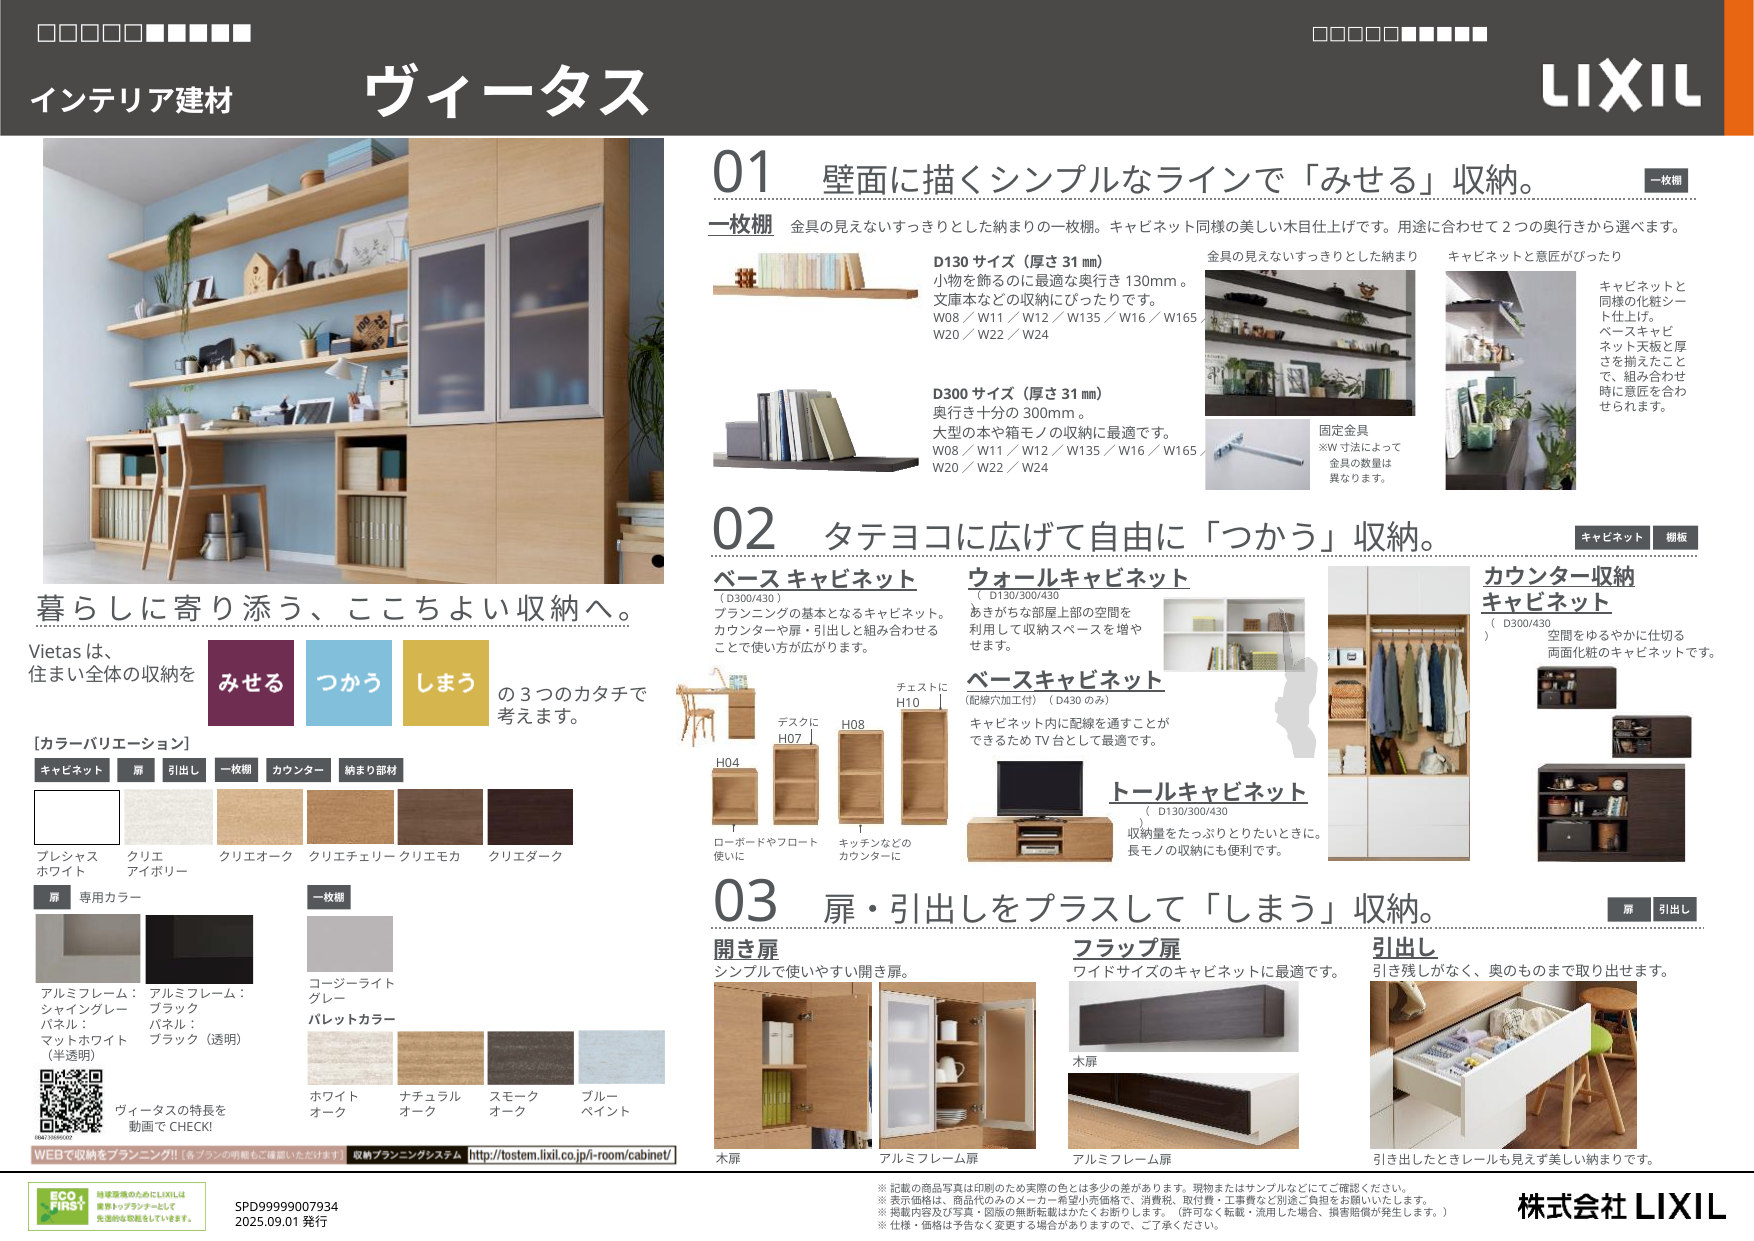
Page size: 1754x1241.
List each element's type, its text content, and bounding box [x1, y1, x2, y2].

text_box スモーク オーク [486, 1088, 564, 1120]
text_box ローボードやフロート 使いに [711, 836, 836, 862]
picture [306, 640, 392, 726]
text_box [1445, 271, 1577, 490]
picture [208, 640, 294, 727]
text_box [1193, 597, 1318, 759]
text_box [713, 389, 919, 472]
text_box ［カラーバリエーション］ [10, 727, 214, 760]
text_box 固定金具 ※W寸法によって 金具の数量は 異なります。 [1316, 423, 1429, 486]
text_box [1530, 744, 1686, 863]
picture [307, 790, 394, 844]
text_box 03 扉・引出しをプラスして「しまう」収納。 [711, 928, 1615, 934]
text_box 扉 [1607, 897, 1651, 922]
picture [960, 757, 1121, 868]
picture [0, 0, 1754, 136]
picture [216, 789, 304, 845]
text_box アルミフレーム扉 [876, 1156, 1014, 1167]
text_box ベース キャビネット （D300/430） プランニングの基本となるキャビネット。 カウンターや扉・引出しと組み合わせる ことで使い方が広がります。 [711, 564, 951, 656]
text_box キャビネットと意匠がぴったり [1445, 248, 1754, 264]
picture [26, 1143, 679, 1168]
text_box コージーライト グレー [306, 975, 410, 1007]
text_box アルミフレーム： ブラック パネル： ブラック（透明） [146, 984, 280, 1048]
text_box ブルー ペイント [578, 1088, 656, 1120]
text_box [954, 562, 1195, 662]
text_box D130サイズ（厚さ31㎜） 小物を飾るのに最適な奥行き130mm。 文庫本などの収納にぴったりです。 W08／W11／W12／W135／W16／W165／ W20／W22／W24 [931, 250, 1226, 342]
text_box 02 タテヨコに広げて自由に「つかう」収納。 [711, 491, 1615, 556]
picture [43, 138, 664, 584]
picture [714, 982, 872, 1150]
picture [1370, 981, 1638, 1150]
picture [488, 1014, 573, 1102]
text_box 金具の見えないすっきりとした納まり [1205, 248, 1427, 264]
text_box クリエオーク [216, 852, 306, 864]
text_box □□□□□■■■■■ [35, 16, 254, 44]
text_box □□□□□■■■■■ [1310, 21, 1489, 44]
text_box ヴィータスの特長を 動画でCHECK! [108, 1102, 231, 1135]
picture [1068, 1073, 1299, 1150]
text_box [33, 1063, 110, 1140]
picture [307, 916, 393, 972]
picture [676, 656, 821, 828]
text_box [809, 728, 813, 746]
text_box クリエ アイボリー [136, 848, 260, 880]
picture [899, 706, 950, 827]
text_box 一枚棚 [307, 885, 351, 910]
text_box [487, 789, 573, 845]
picture [398, 1015, 483, 1102]
text_box の3つのカタチで 考えます。 [495, 682, 657, 728]
text_box [35, 914, 141, 983]
picture [308, 1015, 392, 1102]
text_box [1092, 769, 1345, 866]
text_box 一枚棚 [1644, 168, 1689, 193]
text_box H08 [839, 716, 894, 732]
text_box アルミフレーム： シャイングレー パネル： マットホワイト （半透明） [38, 985, 192, 1064]
text_box パレットカラー [308, 1009, 396, 1027]
text_box 一枚棚 金具の見えないすっきりとした納まりの一枚棚。キャビネット同様の美しい木目仕上げです。用途に合わせて2つの奥行きから選べます。 [693, 203, 1747, 245]
text_box クリエチェリー [306, 850, 396, 864]
text_box 専用カラー [77, 889, 172, 905]
text_box クリエモカ [396, 848, 485, 864]
picture [125, 772, 213, 862]
text_box H07 [776, 730, 804, 739]
text_box SPD99999007934 2025.09.01発行 [235, 1199, 442, 1230]
text_box クリエダーク [485, 848, 589, 864]
picture [834, 726, 887, 828]
text_box [1609, 711, 1694, 759]
text_box キャビネット [1575, 525, 1651, 547]
text_box フラップ扉 ワイドサイズのキャビネットに最適です。 [1070, 934, 1374, 981]
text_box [946, 665, 1189, 757]
text_box [34, 789, 120, 845]
picture [1518, 1193, 1726, 1219]
picture [710, 765, 761, 827]
text_box H04 [713, 756, 764, 765]
picture [879, 982, 1036, 1150]
text_box アルミフレーム扉 [1070, 1159, 1207, 1167]
text_box 木扉 [713, 1157, 753, 1167]
text_box カウンター [266, 758, 331, 783]
picture [28, 1182, 206, 1231]
text_box 扉 [33, 885, 71, 910]
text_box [732, 823, 736, 833]
text_box [397, 789, 483, 845]
text_box 03 扉・引出しをプラスして「しまう」収納。 [711, 863, 1615, 927]
text_box 引出し [162, 758, 206, 783]
text_box 棚板 [1653, 525, 1699, 547]
text_box 01 壁面に描くシンプルなラインで「みせる」収納。 [710, 134, 1614, 203]
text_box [1465, 548, 1740, 669]
text_box 引き出したときレールも見えず美しい納まりです。 [1371, 1151, 1668, 1167]
text_box 開き扉 シンプルで使いやすい開き扉。 [711, 935, 955, 981]
text_box Vietasは、 住まい全体の収納を [18, 639, 203, 686]
picture [579, 1013, 664, 1101]
text_box 引出し [1653, 897, 1697, 922]
text_box [1068, 981, 1299, 1052]
text_box [1205, 270, 1416, 416]
text_box プレシャス ホワイト [34, 848, 136, 880]
text_box 引出し 引き残しがなく、奥のものまで取り出せます。 [1370, 933, 1701, 980]
picture [403, 639, 490, 726]
text_box 02 タテヨコに広げて自由に「つかう」収納。 [711, 557, 1460, 562]
text_box インテリア建材 [29, 82, 235, 118]
text_box [1534, 677, 1619, 710]
text_box 暮らしに寄り添う、ここちよい収納へ。 [34, 589, 665, 625]
text_box D300サイズ（厚さ31㎜） 奥行き十分の300mm。 大型の本や箱モノの収納に最適です。 W08／W11／W12／W135／W16／W165／ W20／W22／W24 [930, 383, 1226, 475]
text_box ナチュラル オーク [396, 1088, 474, 1120]
text_box ヴィータス [362, 54, 655, 126]
picture [1328, 566, 1470, 862]
text_box 一枚棚 [214, 757, 259, 782]
text_box 木扉 [1070, 1053, 1110, 1069]
text_box 納まり部材 [338, 758, 404, 783]
text_box 扉 [117, 758, 155, 783]
text_box [1205, 419, 1310, 490]
picture [712, 243, 929, 308]
text_box デスクに [775, 715, 825, 729]
text_box キャビネット [34, 758, 110, 783]
text_box キッチンなどの カウンターに [836, 836, 955, 863]
text_box ホワイト オーク [307, 1088, 384, 1120]
text_box [145, 915, 254, 984]
text_box キャビネットと 同様の化粧シート仕上げ。 ベースキャビネット天板と厚さを揃えたことで、組み合わせ時に意匠を合わせられます。 [1584, 271, 1705, 421]
text_box チェストに H10 [894, 681, 940, 710]
